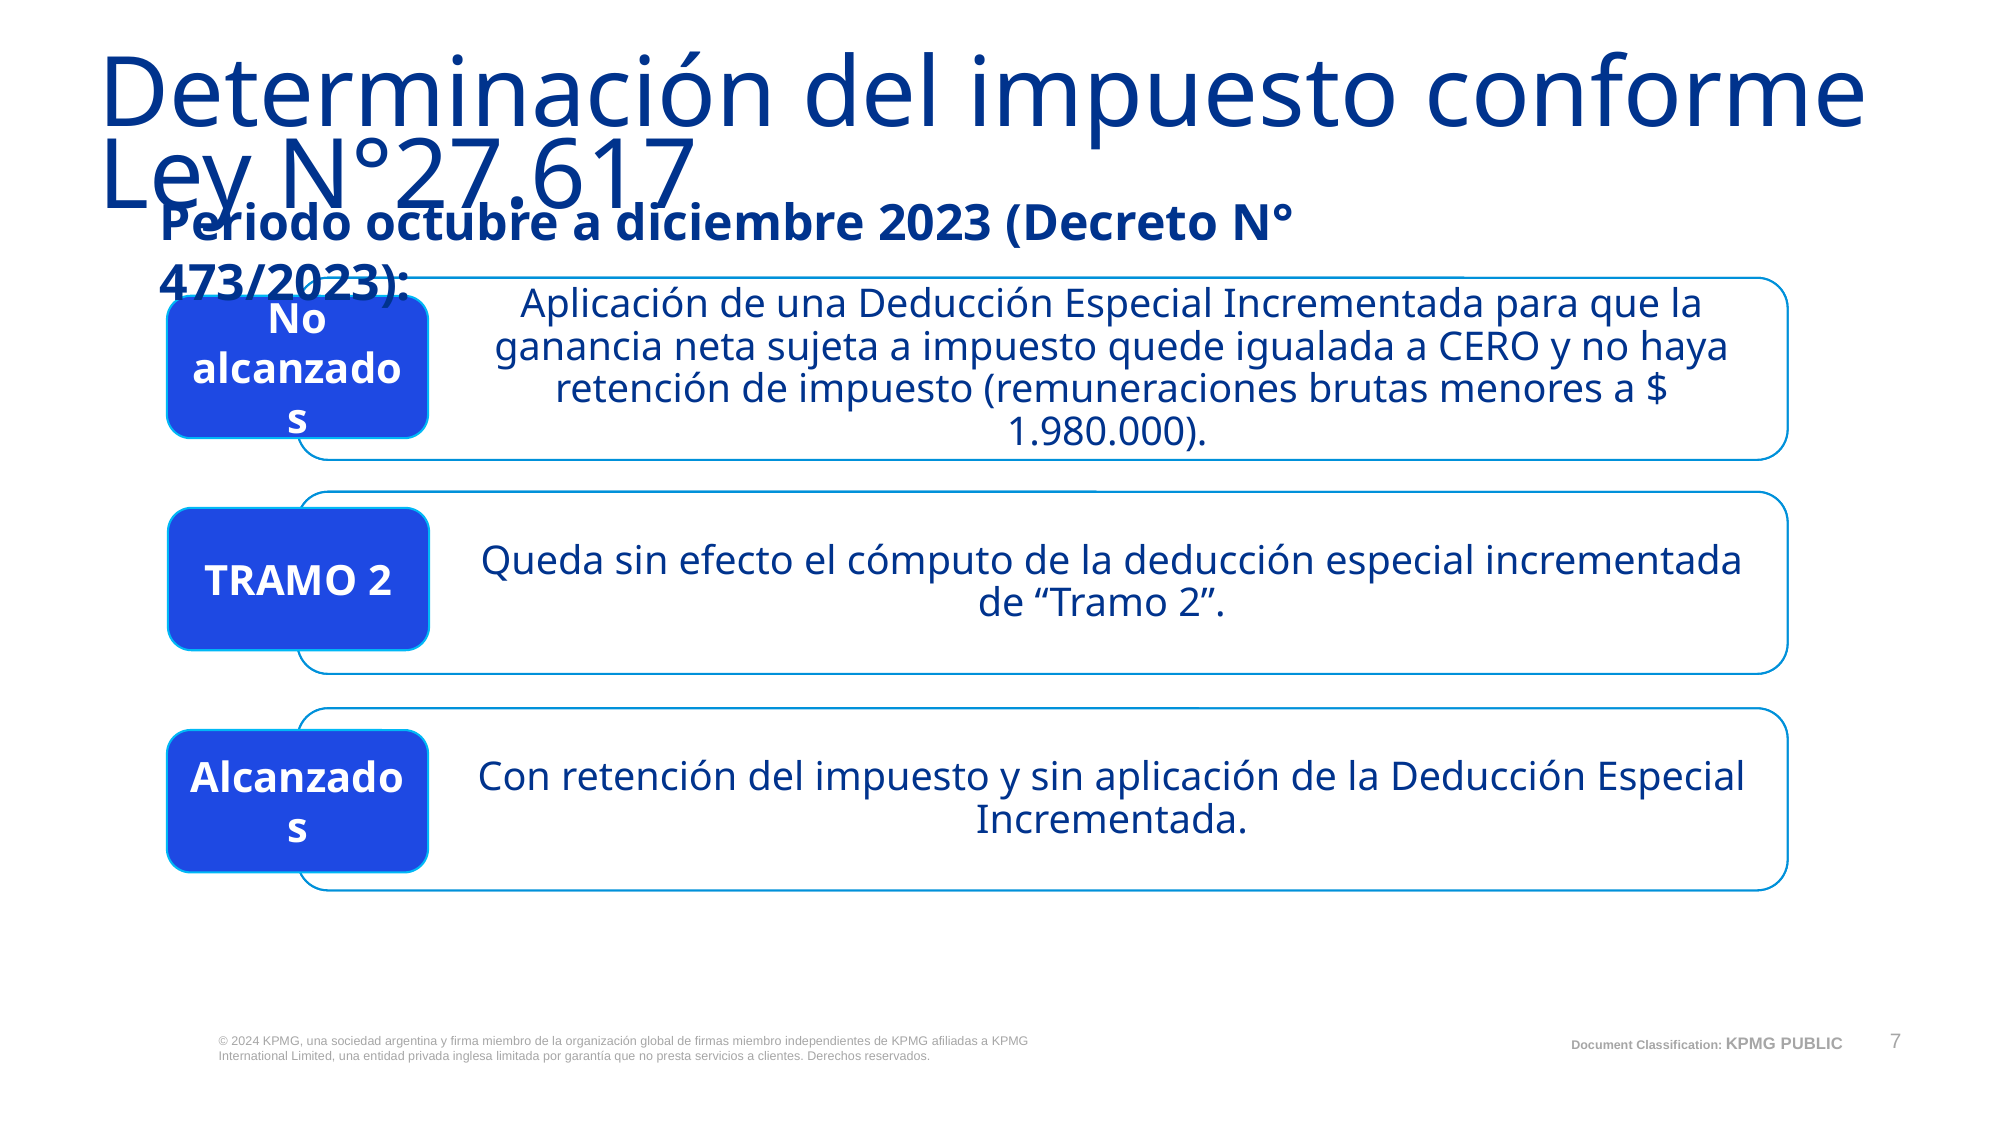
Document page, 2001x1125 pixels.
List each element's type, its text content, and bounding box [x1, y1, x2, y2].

title Determinación del impuesto conforme Ley N°27.617 [98, 61, 1900, 180]
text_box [297, 491, 1788, 674]
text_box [297, 708, 1788, 891]
text_box Periodo octubre a diciembre 2023 (Decreto N° 473/2023): [150, 181, 1465, 248]
text_box Alcanzados [165, 728, 297, 874]
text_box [297, 277, 1788, 460]
text_box No alcanzados [165, 294, 297, 440]
text_box TRAMO 2 [166, 506, 297, 652]
